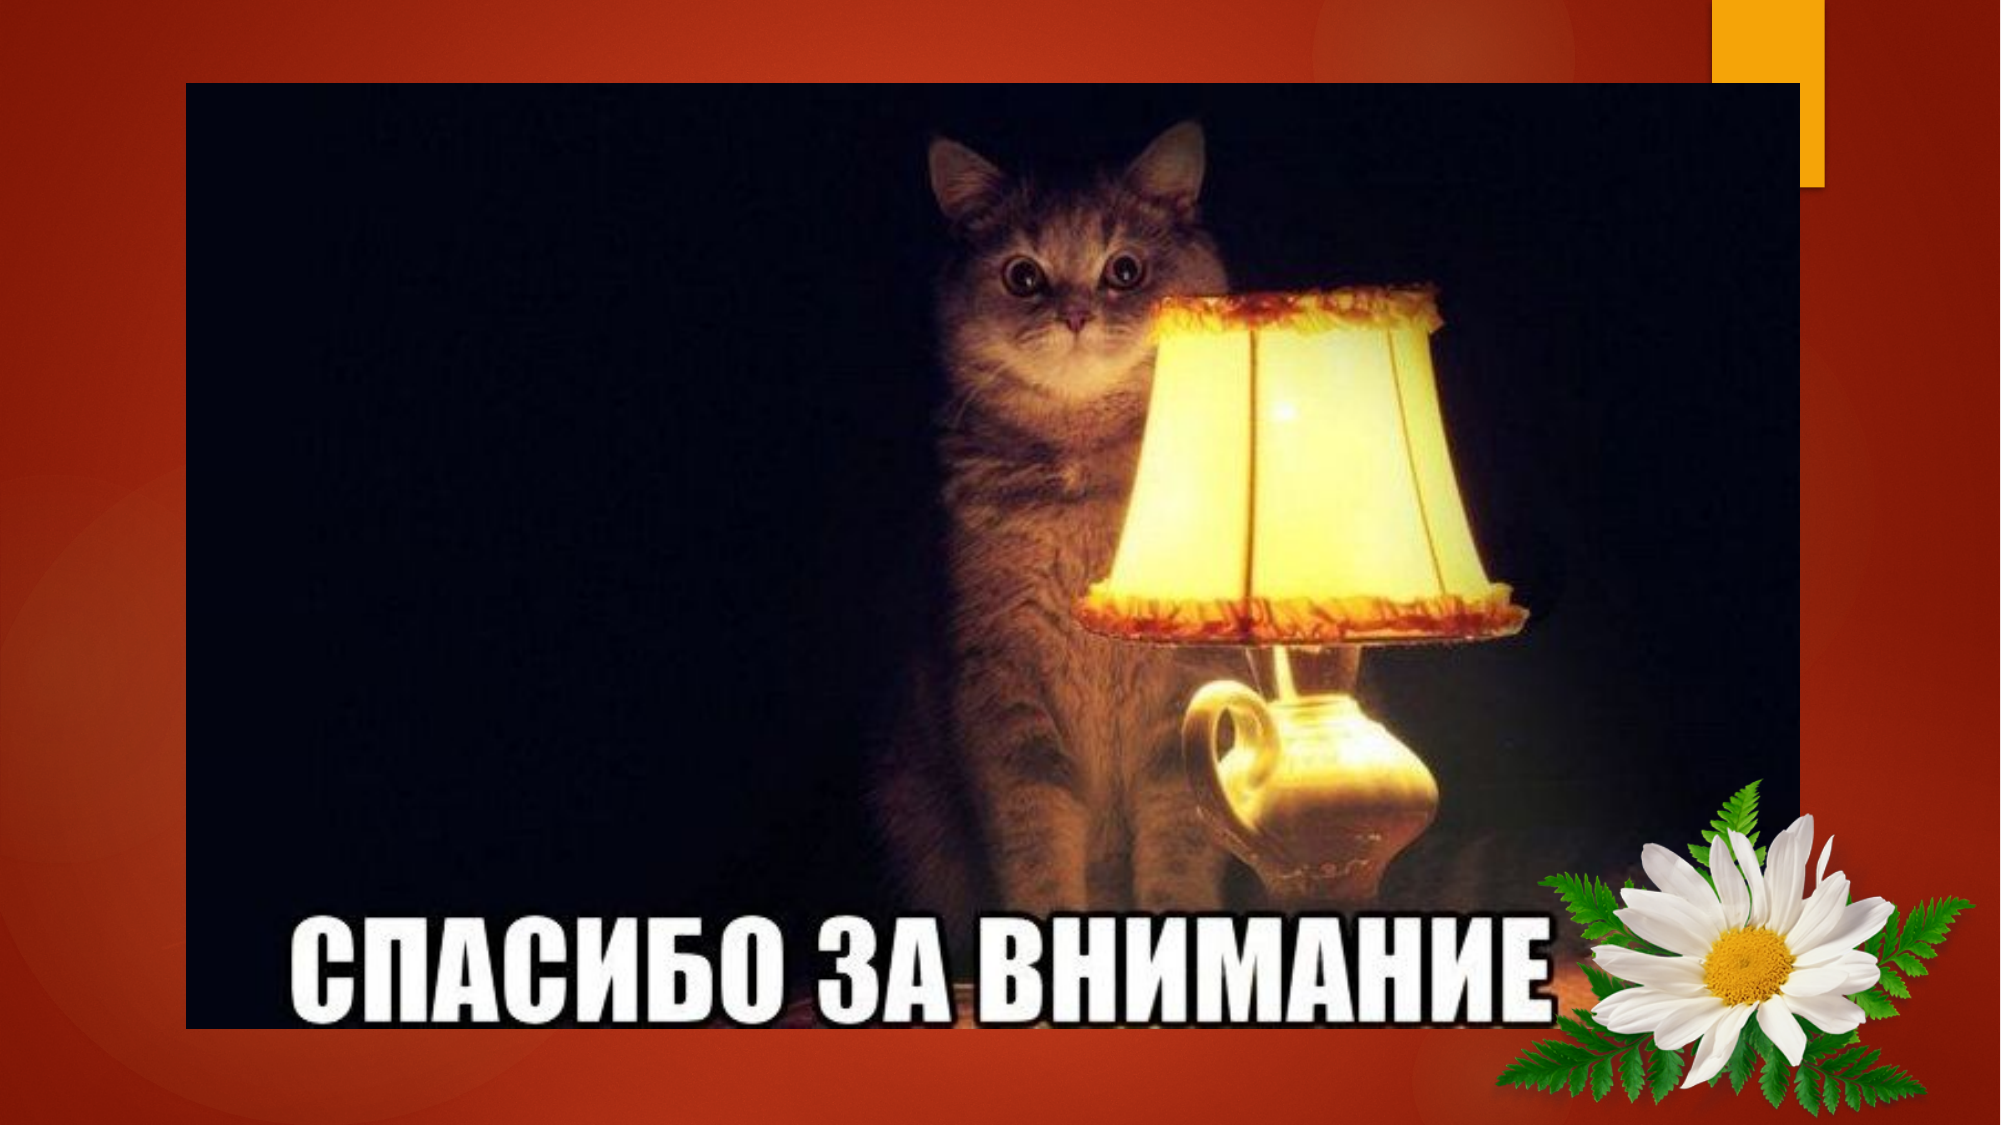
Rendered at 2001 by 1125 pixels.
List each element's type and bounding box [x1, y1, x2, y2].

picture [186, 83, 1985, 1125]
